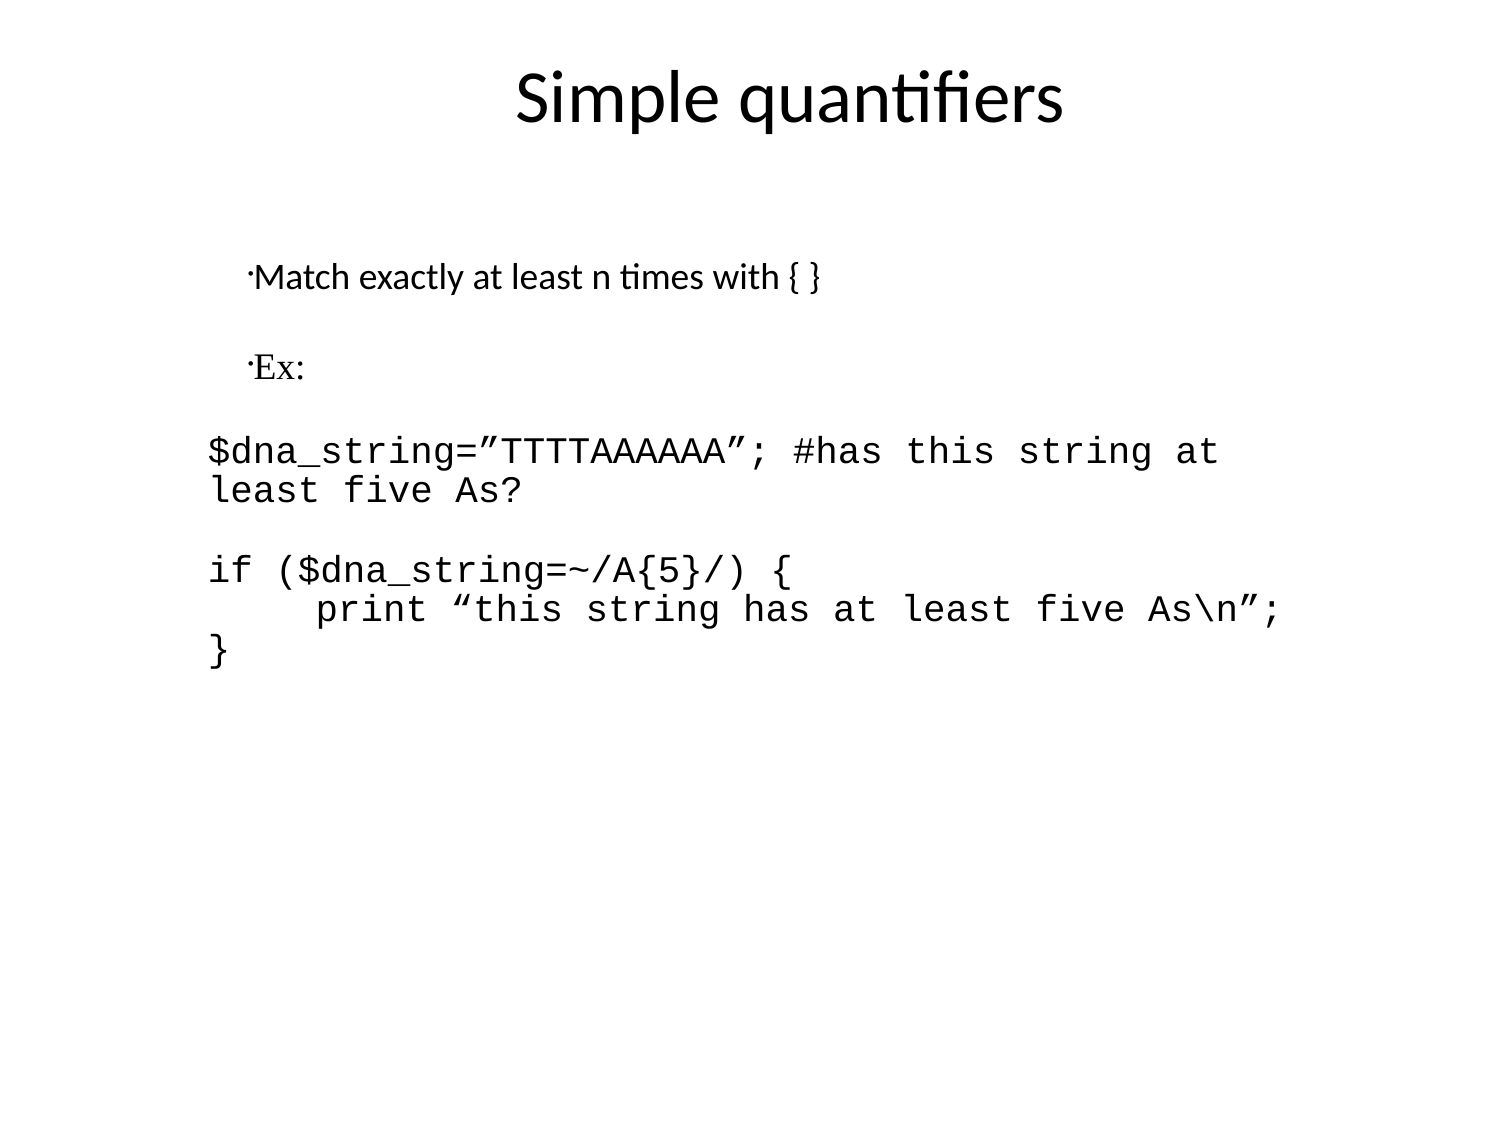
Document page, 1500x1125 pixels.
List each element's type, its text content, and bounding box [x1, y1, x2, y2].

text_box Match exactly at least n times with { } Ex: $dna_string=”TTTTAAAAAA”; #has this string at least five As? if ($dna_string=~/A{5}/) { print “this string has at least five As\n”; } [194, 244, 1340, 676]
text_box Simple quantifiers [502, 40, 1079, 145]
